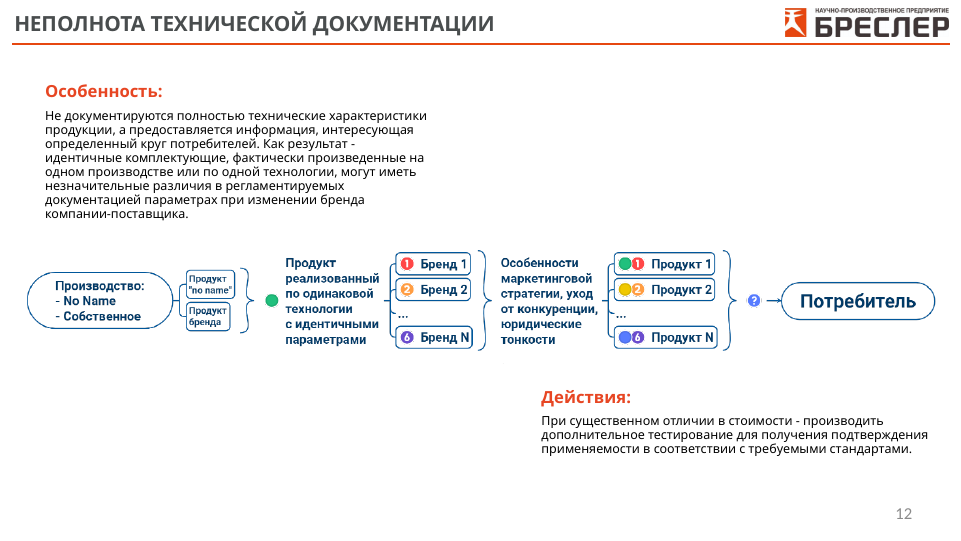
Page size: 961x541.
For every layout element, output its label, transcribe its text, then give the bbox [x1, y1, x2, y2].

text_box Действия: При существенном отличии в стоимости - производить дополнительное тестирование для получения подтверждения применяемости в соответствии с требуемыми стандартами. [539, 386, 930, 457]
text_box Особенность: Не документируются полностью технические характеристики продукции, а предоставляется информация, интересующая определенный круг потребителей. Как результат - идентичные комплектующие, фактически произведенные на одном производстве или по одной технологии, могут иметь незначительные различия в регламентируемых документацией параметрах при изменении бренда компании-поставщика. [43, 81, 433, 221]
picture [0, 222, 961, 377]
slide_number 12 [691, 502, 913, 541]
title НЕПОЛНОТА ТЕХНИЧЕСКОЙ ДОКУМЕНТАЦИИ [12, 0, 775, 68]
picture [785, 8, 949, 37]
